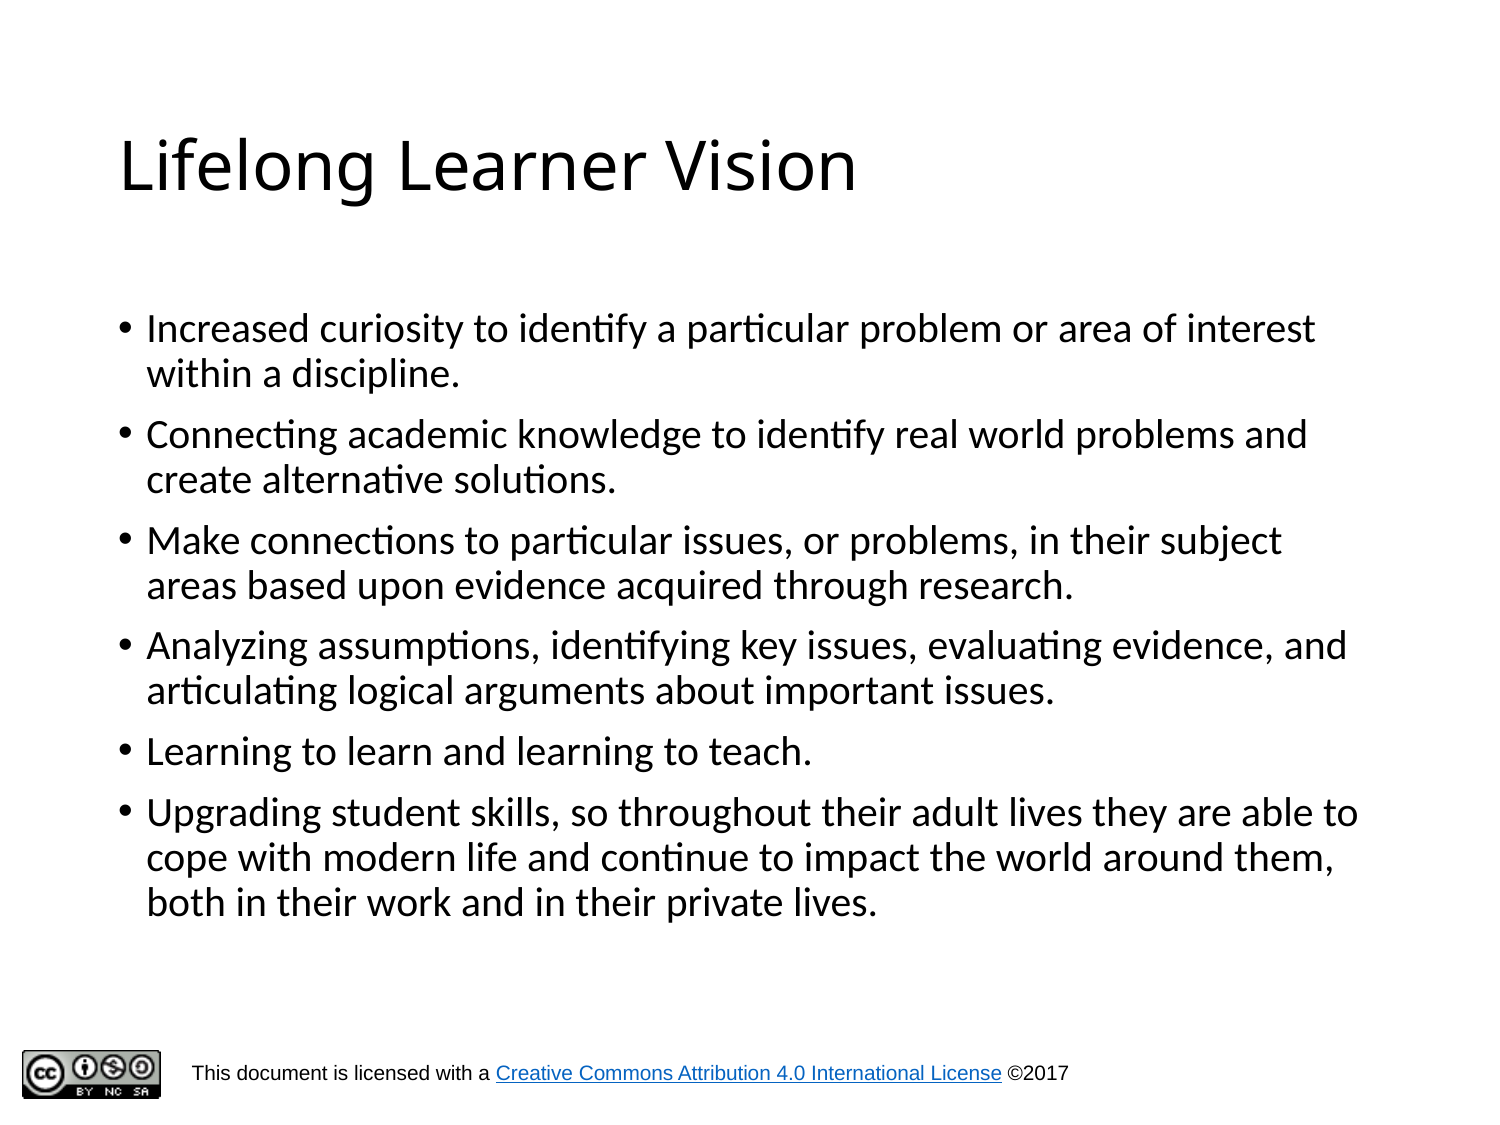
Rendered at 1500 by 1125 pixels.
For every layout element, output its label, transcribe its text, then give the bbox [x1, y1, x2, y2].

picture [22, 1050, 161, 1099]
list Increased curiosity to identify a particular problem or area of interest within a discipline. Connecting academic knowledge to identify real world problems and create alternative solutions. Make connections to particular issues, or problems, in their subject areas based upon evidence acquired through research. Analyzing assumptions, identifying key issues, evaluating evidence, and articulating logical arguments about important issues. Learning to learn and learning to teach. Upgrading student skills, so throughout their adult lives they are able to cope with modern life and continue to impact the world around them, both in their work and in their private lives. [102, 299, 1398, 1014]
title Lifelong Learner Vision [102, 59, 1398, 278]
